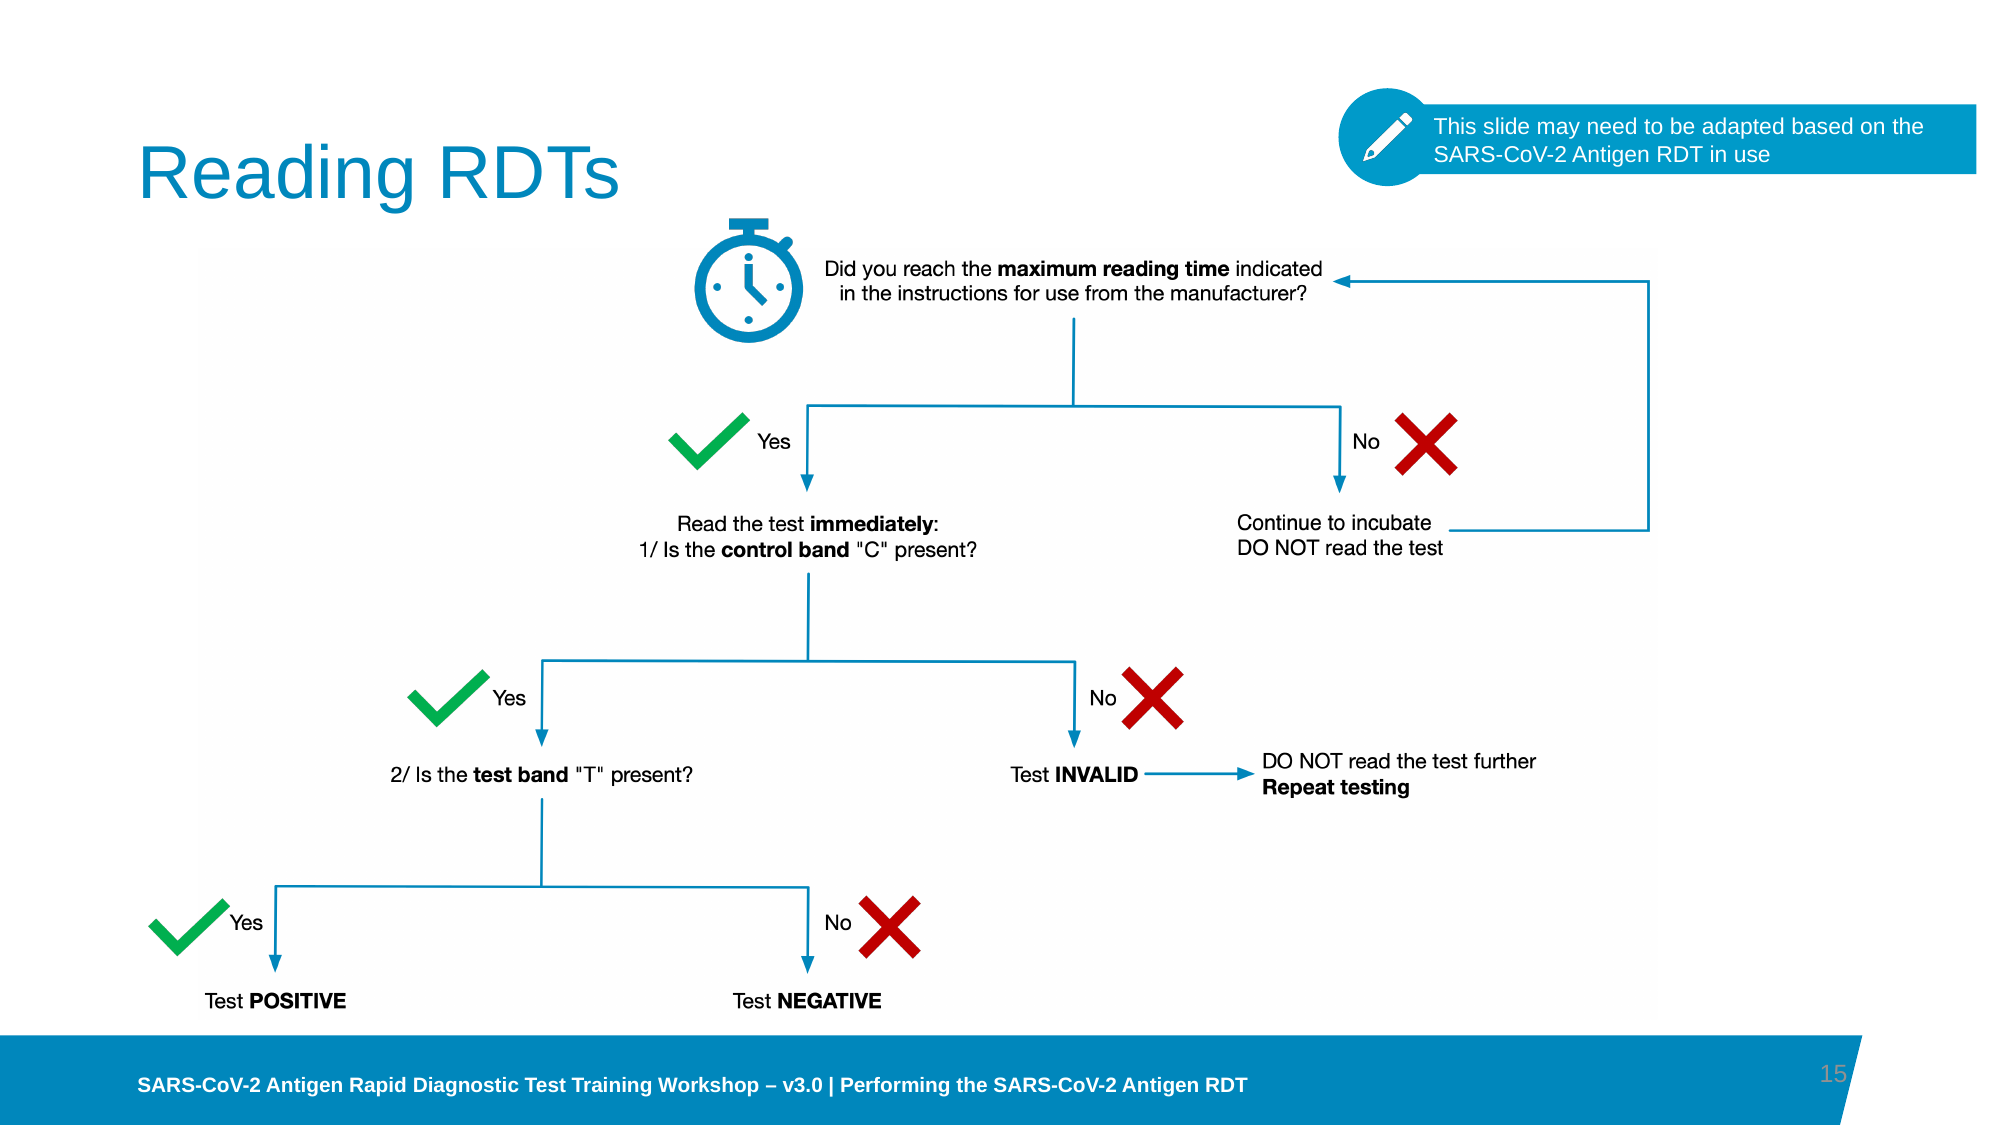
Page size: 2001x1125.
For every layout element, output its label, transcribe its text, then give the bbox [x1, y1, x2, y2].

title Reading RDTs [137, 59, 1863, 215]
slide_number 15 [1412, 1042, 1863, 1103]
picture [147, 205, 1658, 1020]
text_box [1338, 87, 1977, 187]
footer SARS-CoV-2 Antigen Rapid Diagnostic Test Training Workshop – v3.0 | Performing the SARS-CoV-2 Antigen RDT [137, 1042, 1338, 1125]
